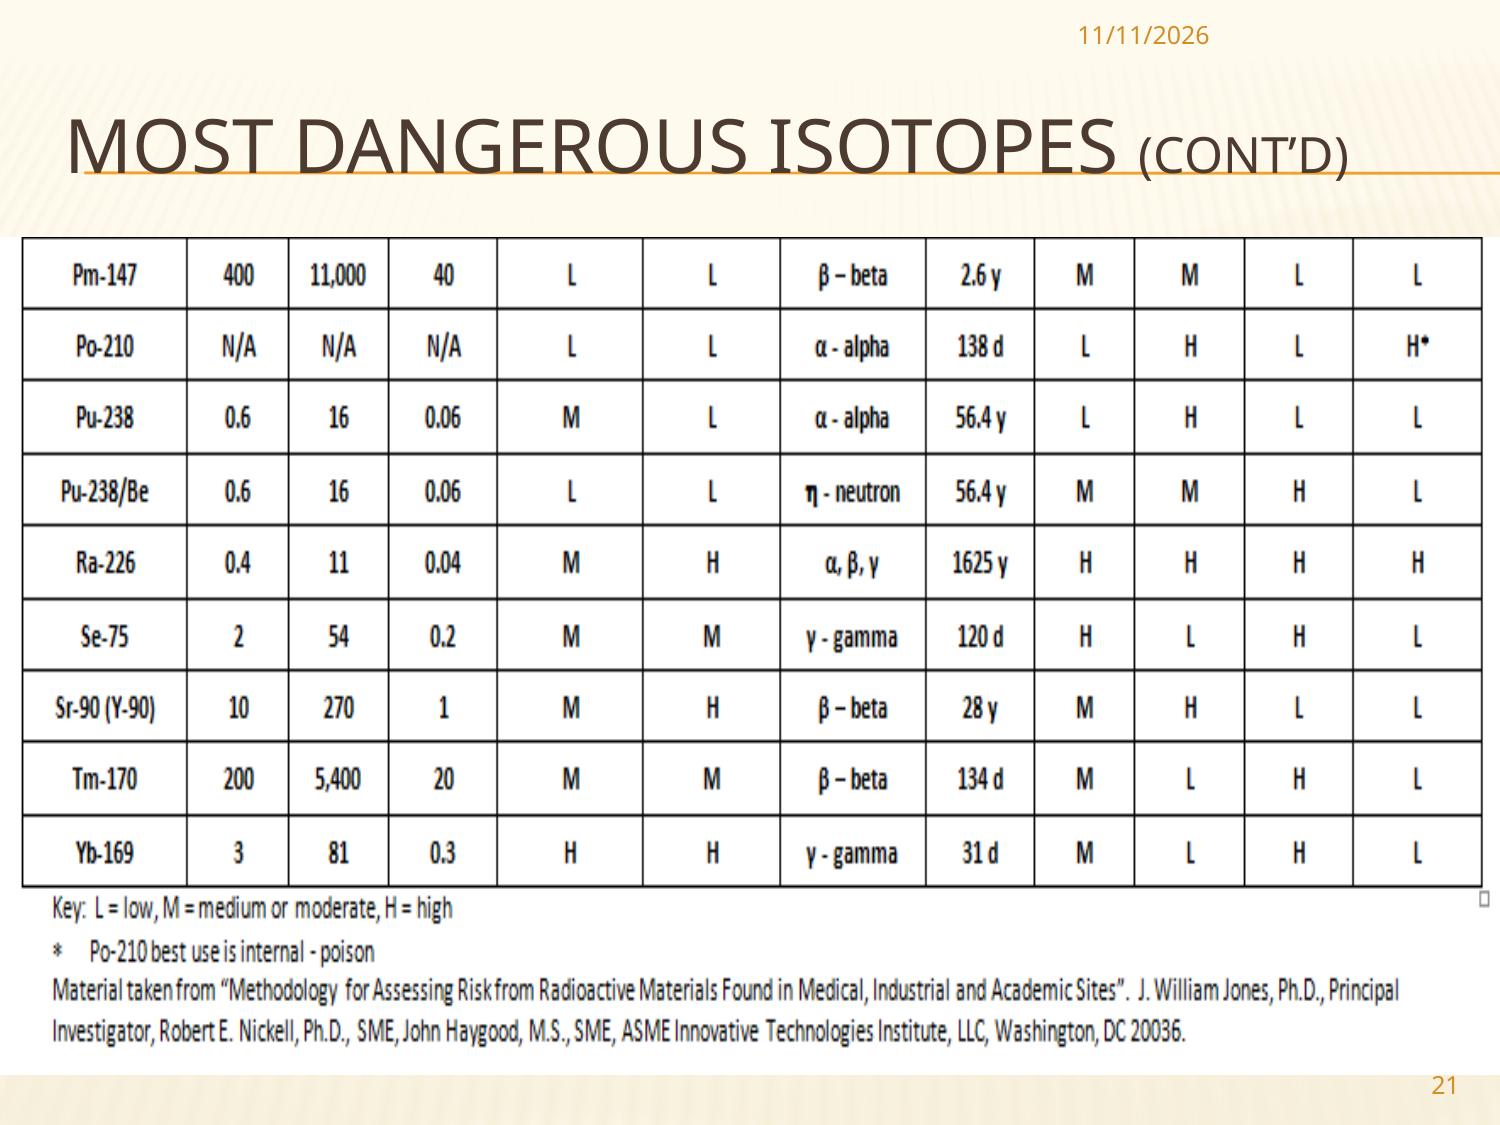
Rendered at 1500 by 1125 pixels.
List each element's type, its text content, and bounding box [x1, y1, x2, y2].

slide_number 21 [1350, 1093, 1475, 1103]
title Most dangerous Isotopes (cont’d) [50, 75, 1475, 213]
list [0, 237, 1500, 1076]
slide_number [1062, 12, 1475, 60]
